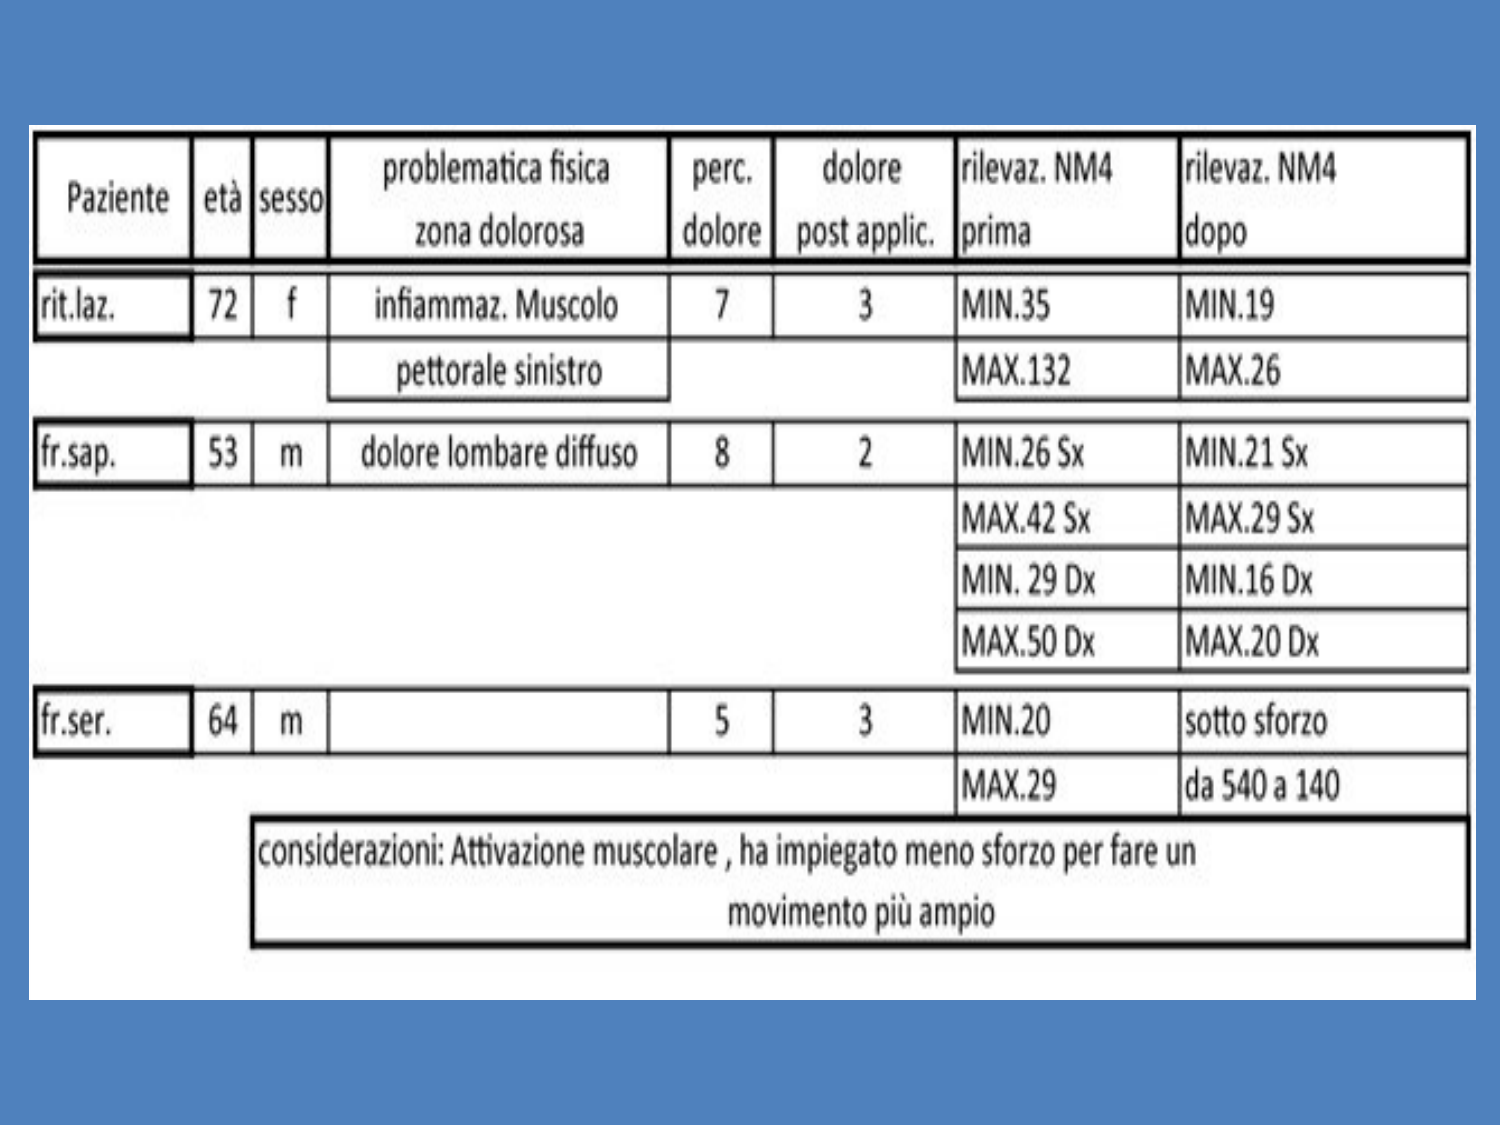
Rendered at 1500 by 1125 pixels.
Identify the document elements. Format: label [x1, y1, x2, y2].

picture [29, 125, 1476, 1000]
